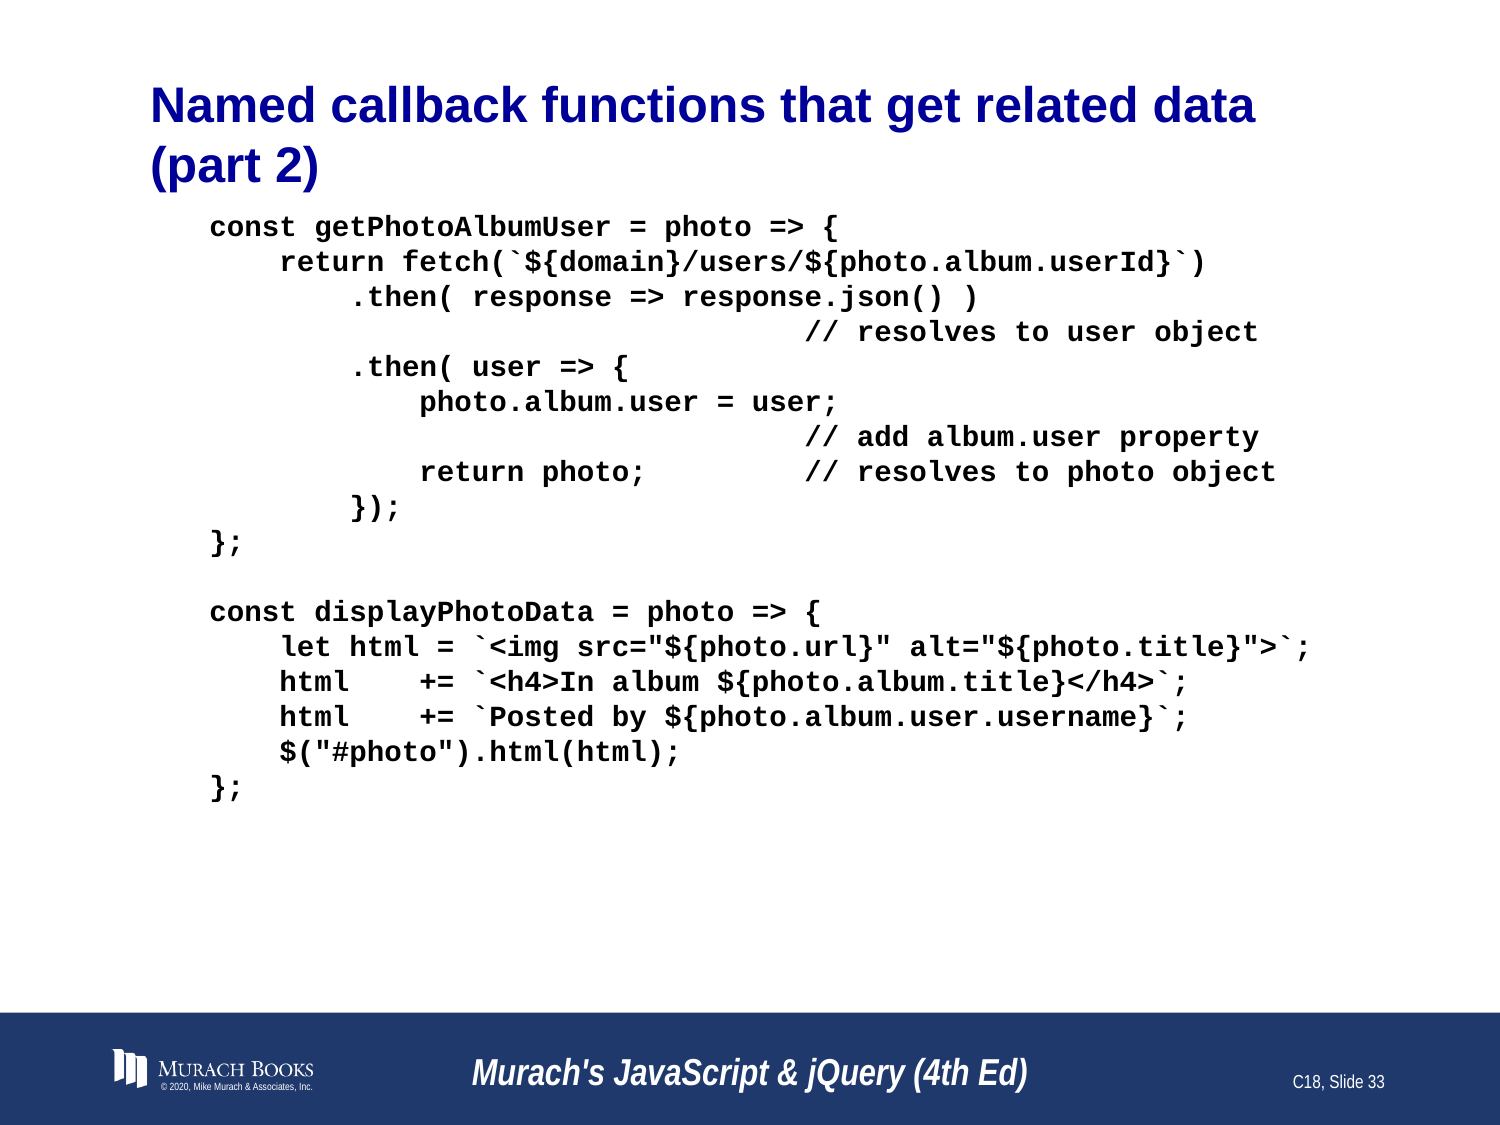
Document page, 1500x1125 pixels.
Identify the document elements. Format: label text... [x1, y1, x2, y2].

slide_number Murach's JavaScript & jQuery (4th Ed) [463, 1025, 1050, 1100]
list const getPhotoAlbumUser = photo => { return fetch(`${domain}/users/${photo.album.userId}`) .then( response => response.json() ) // resolves to user object .then( user => { photo.album.user = user; // add album.user property return photo; // resolves to photo object }); }; const displayPhotoData = photo => { let html = `<img src="${photo.url}" alt="${photo.title}">`; html += `<h4>In album ${photo.album.title}</h4>`; html += `Posted by ${photo.album.user.username}`; $("#photo").html(html); }; [137, 200, 1350, 1000]
slide_number C18, Slide 33 [1087, 1025, 1400, 1100]
footer © 2020, Mike Murach & Associates, Inc. [12, 1025, 463, 1100]
title Named callback functions that get related data (part 2) [150, 72, 1350, 194]
